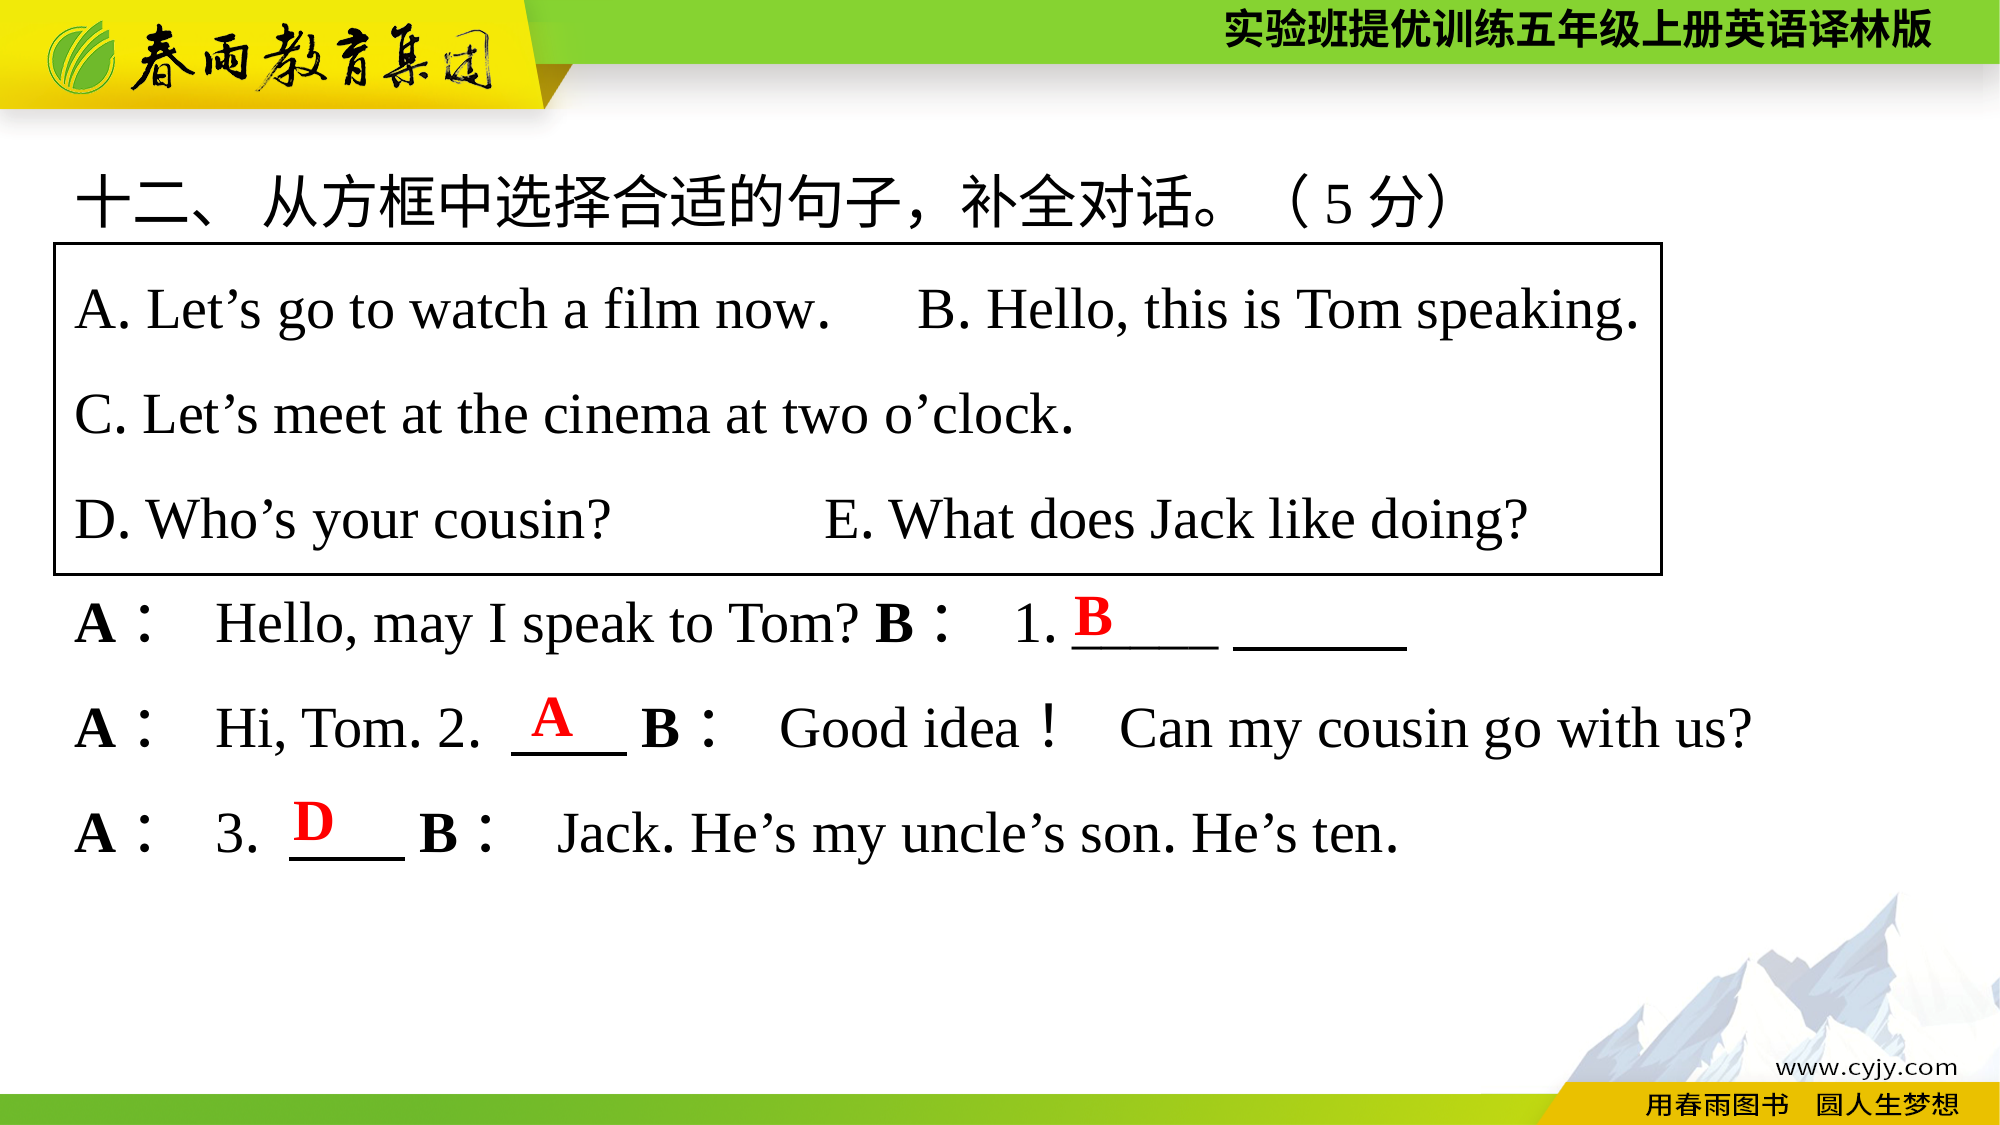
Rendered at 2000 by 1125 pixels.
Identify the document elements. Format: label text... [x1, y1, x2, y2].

picture [0, 0, 2000, 1125]
text_box A [516, 670, 588, 755]
list 十二、 从方框中选择合适的句子，补全对话。（5分） A. Let’s go to watch a film now. B. Hello, this is Tom speaking. C. Let’s meet at the cinema at two o’clock. D. Who’s your cousin? E. What does Jack like doing? A： Hello, may I speak to Tom? B： 1. _____ A： Hi, Tom. 2. B： Good idea！ Can my cousin go with us? A： 3. B： Jack. He’s my uncle’s son. He’s ten. [59, 122, 1944, 880]
text_box B [1059, 570, 1128, 655]
text_box D [278, 775, 351, 860]
text_box [54, 243, 1662, 575]
